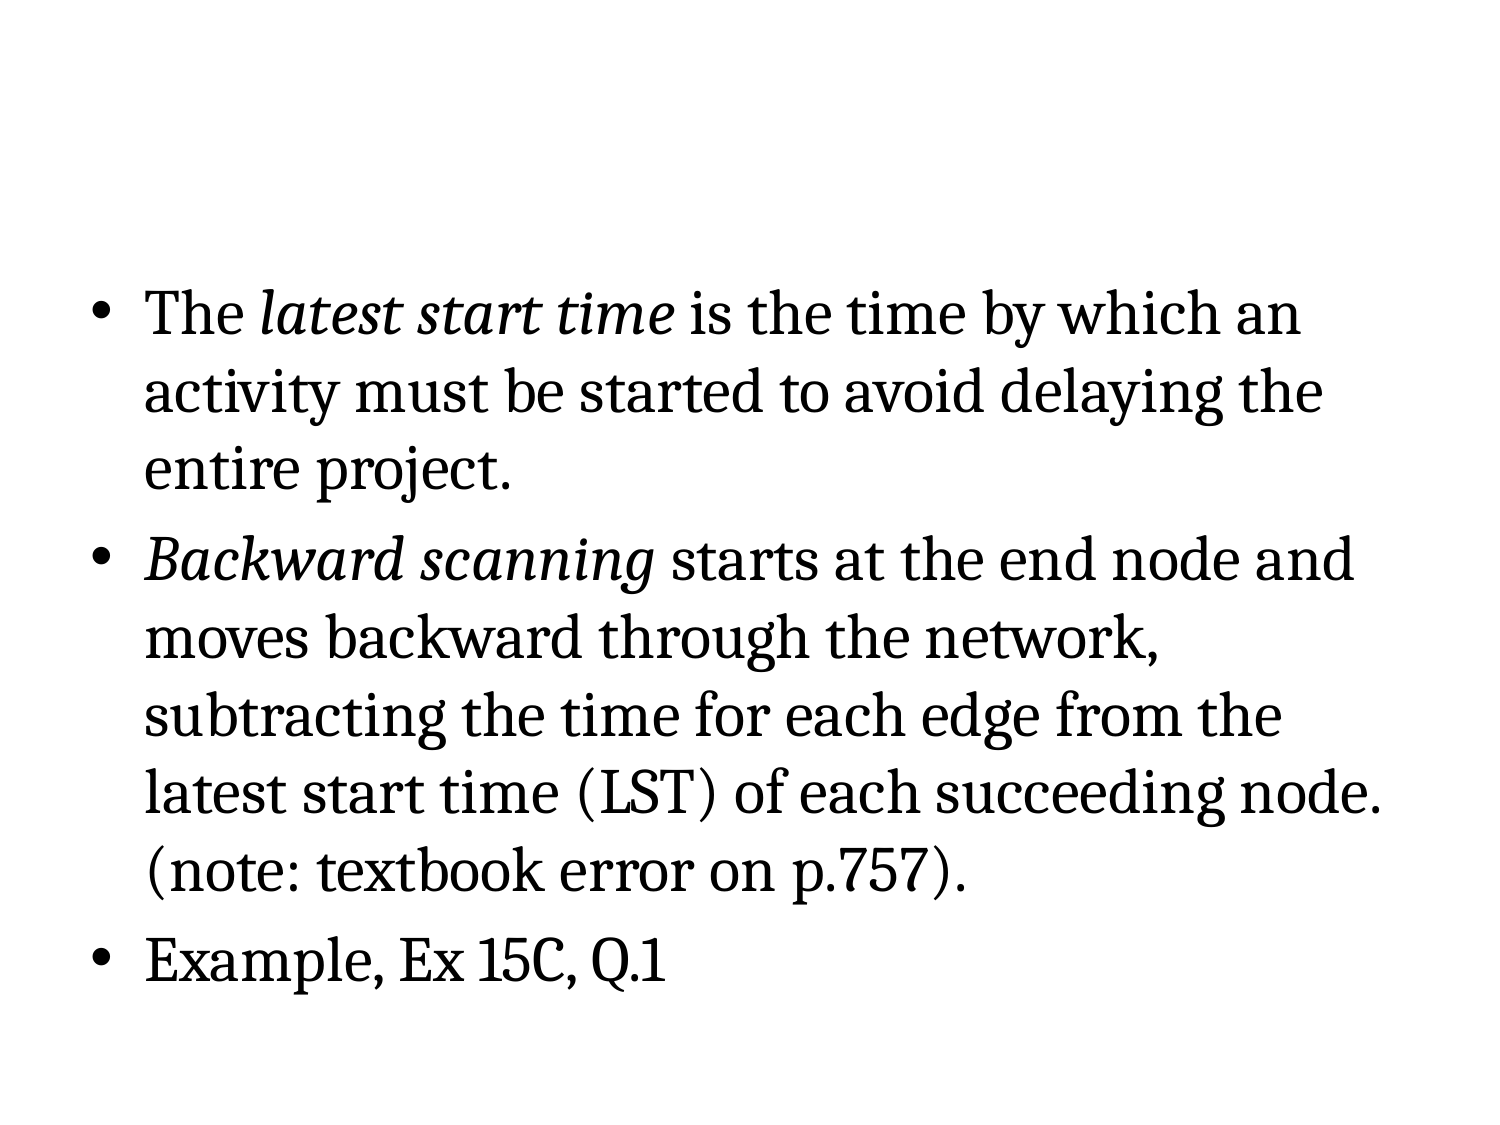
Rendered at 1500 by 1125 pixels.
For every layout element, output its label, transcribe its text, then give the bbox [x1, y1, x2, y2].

list The latest start time is the time by which an activity must be started to avoid delaying the entire project. Backward scanning starts at the end node and moves backward through the network, subtracting the time for each edge from the latest start time (LST) of each succeeding node. (note: textbook error on p.757). Example, Ex 15C, Q.1 [75, 262, 1425, 1005]
